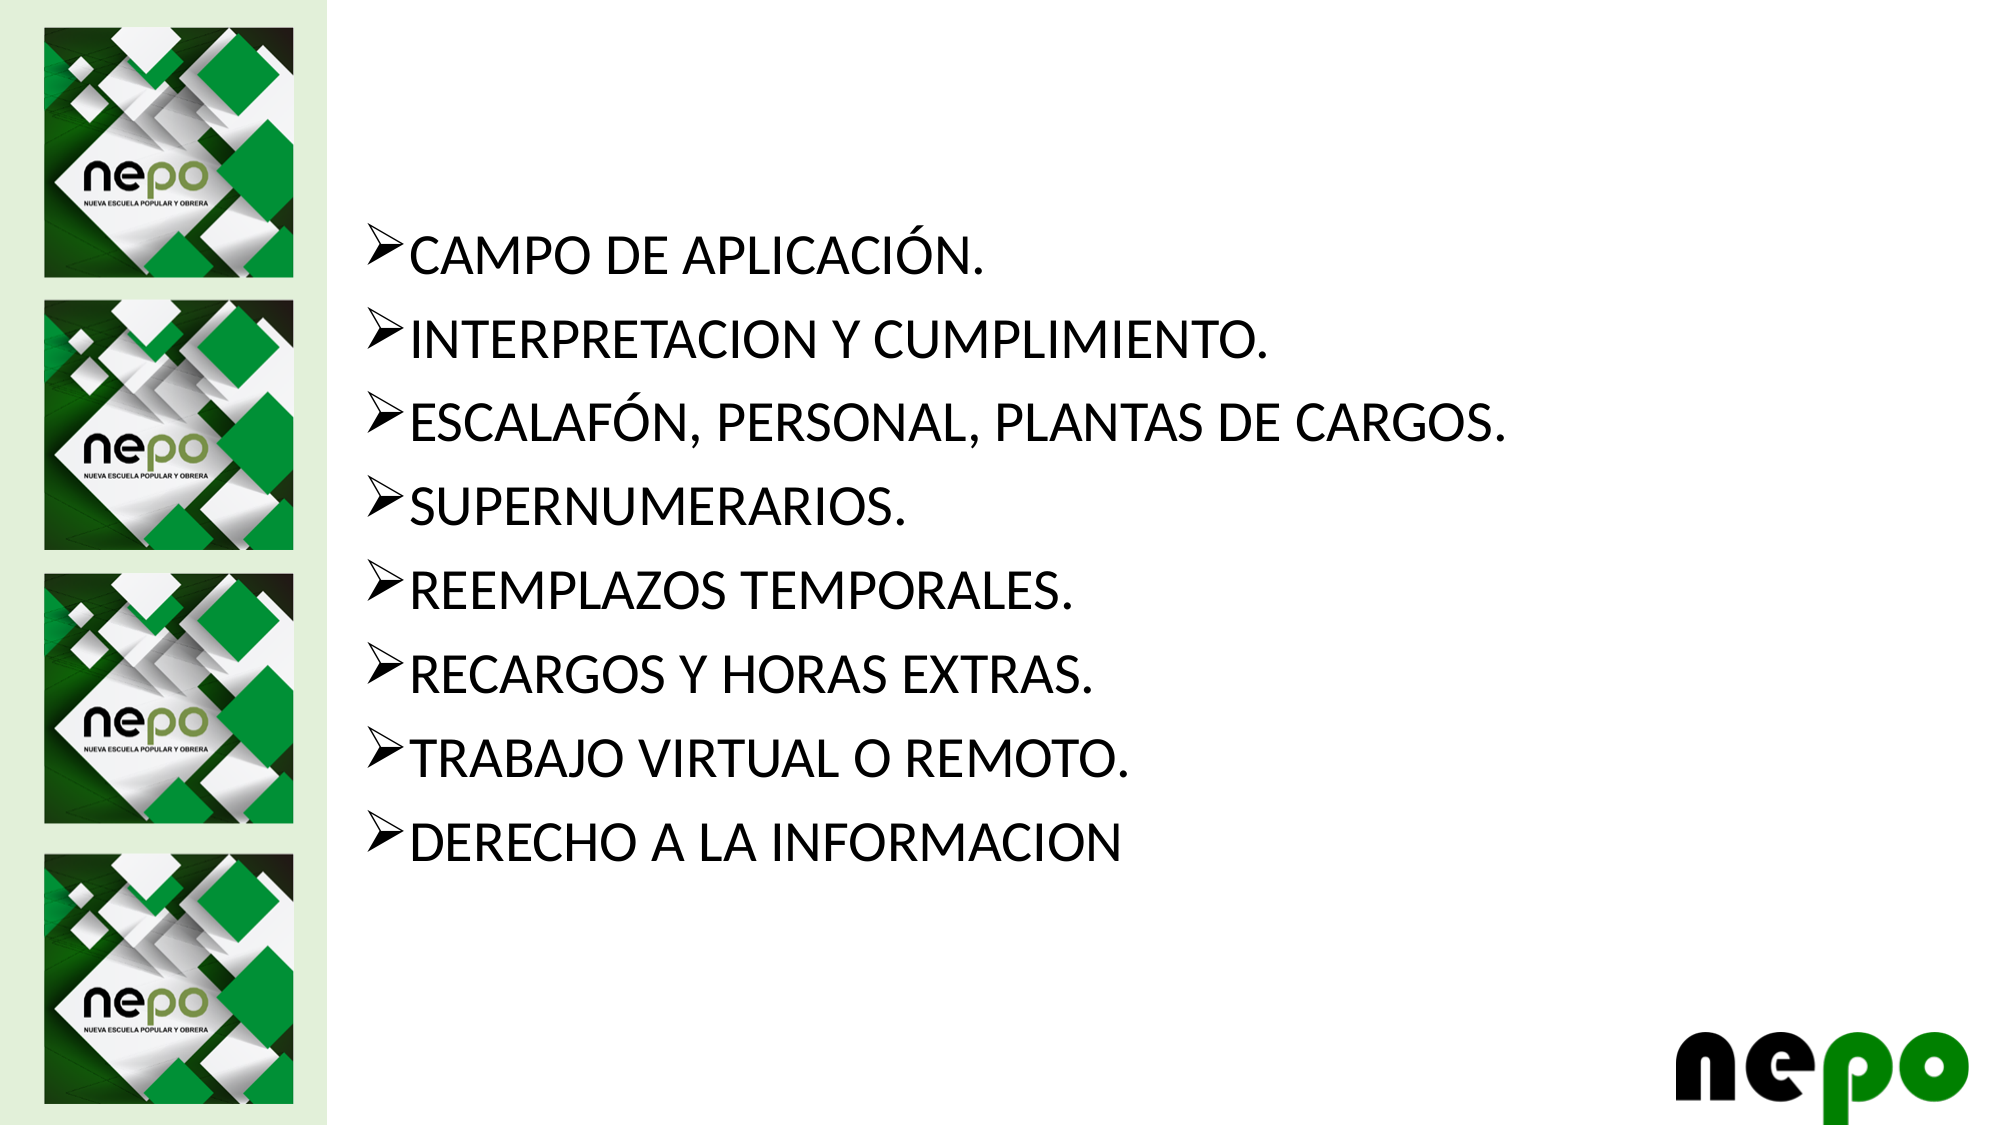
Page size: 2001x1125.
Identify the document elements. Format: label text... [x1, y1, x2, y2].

picture [0, 0, 327, 1125]
picture [1676, 1032, 1969, 1125]
list CAMPO DE APLICACIÓN. INTERPRETACION Y CUMPLIMIENTO. ESCALAFÓN, PERSONAL, PLANTAS DE CARGOS. SUPERNUMERARIOS. REEMPLAZOS TEMPORALES. RECARGOS Y HORAS EXTRAS. TRABAJO VIRTUAL O REMOTO. DERECHO A LA INFORMACION [347, 216, 1964, 1014]
